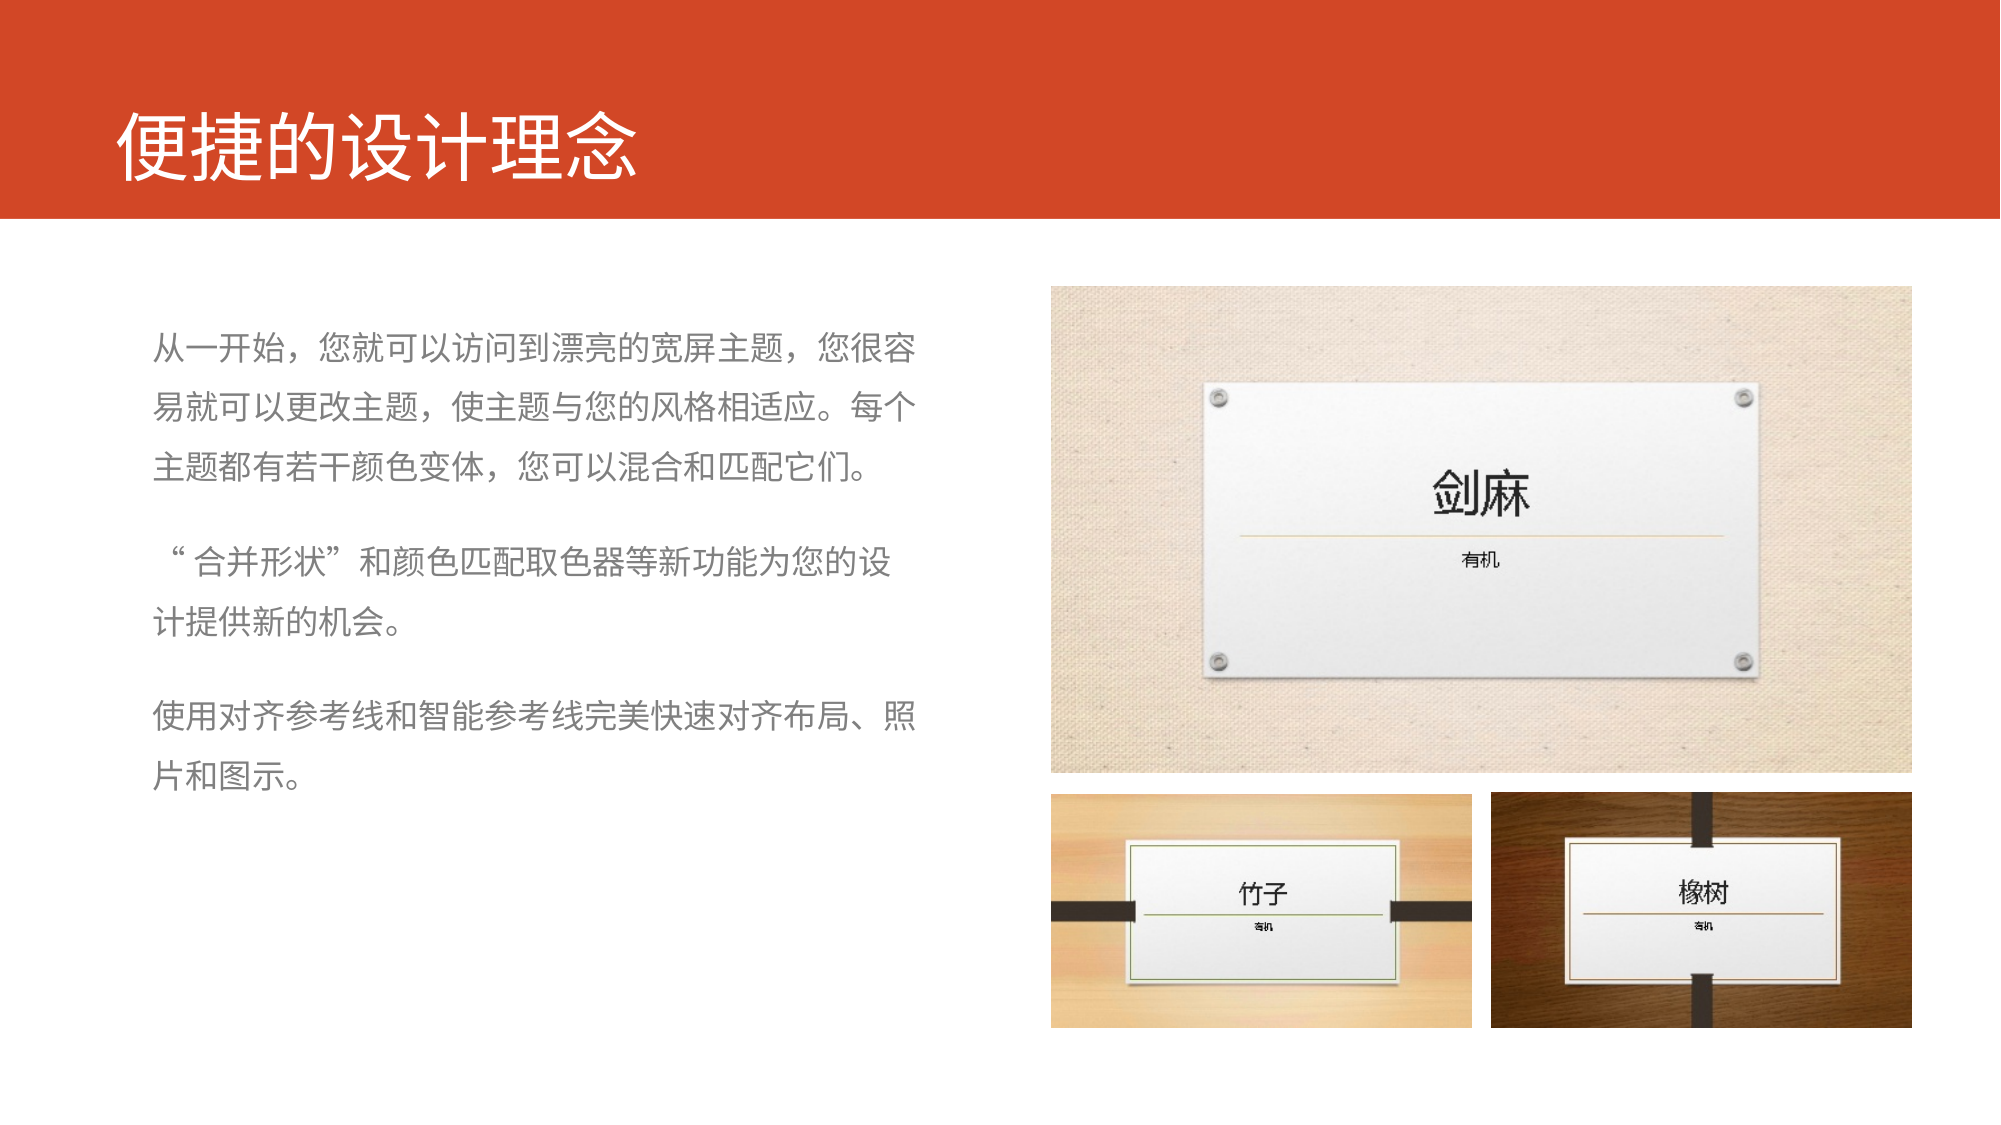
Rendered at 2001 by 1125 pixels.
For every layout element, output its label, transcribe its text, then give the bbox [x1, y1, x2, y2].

picture [1491, 792, 1912, 1028]
picture [1051, 794, 1472, 1028]
title 便捷的设计理念 [99, 0, 1863, 199]
picture [1051, 286, 1912, 773]
list 从一开始，您就可以访问到漂亮的宽屏主题，您很容易就可以更改主题，使主题与您的风格相适应。每个主题都有若干颜色变体，您可以混合和匹配它们。 “合并形状”和颜色匹配取色器等新功能为您的设计提供新的机会。 使用对齐参考线和智能参考线完美快速对齐布局、照片和图示。 [137, 299, 938, 1030]
